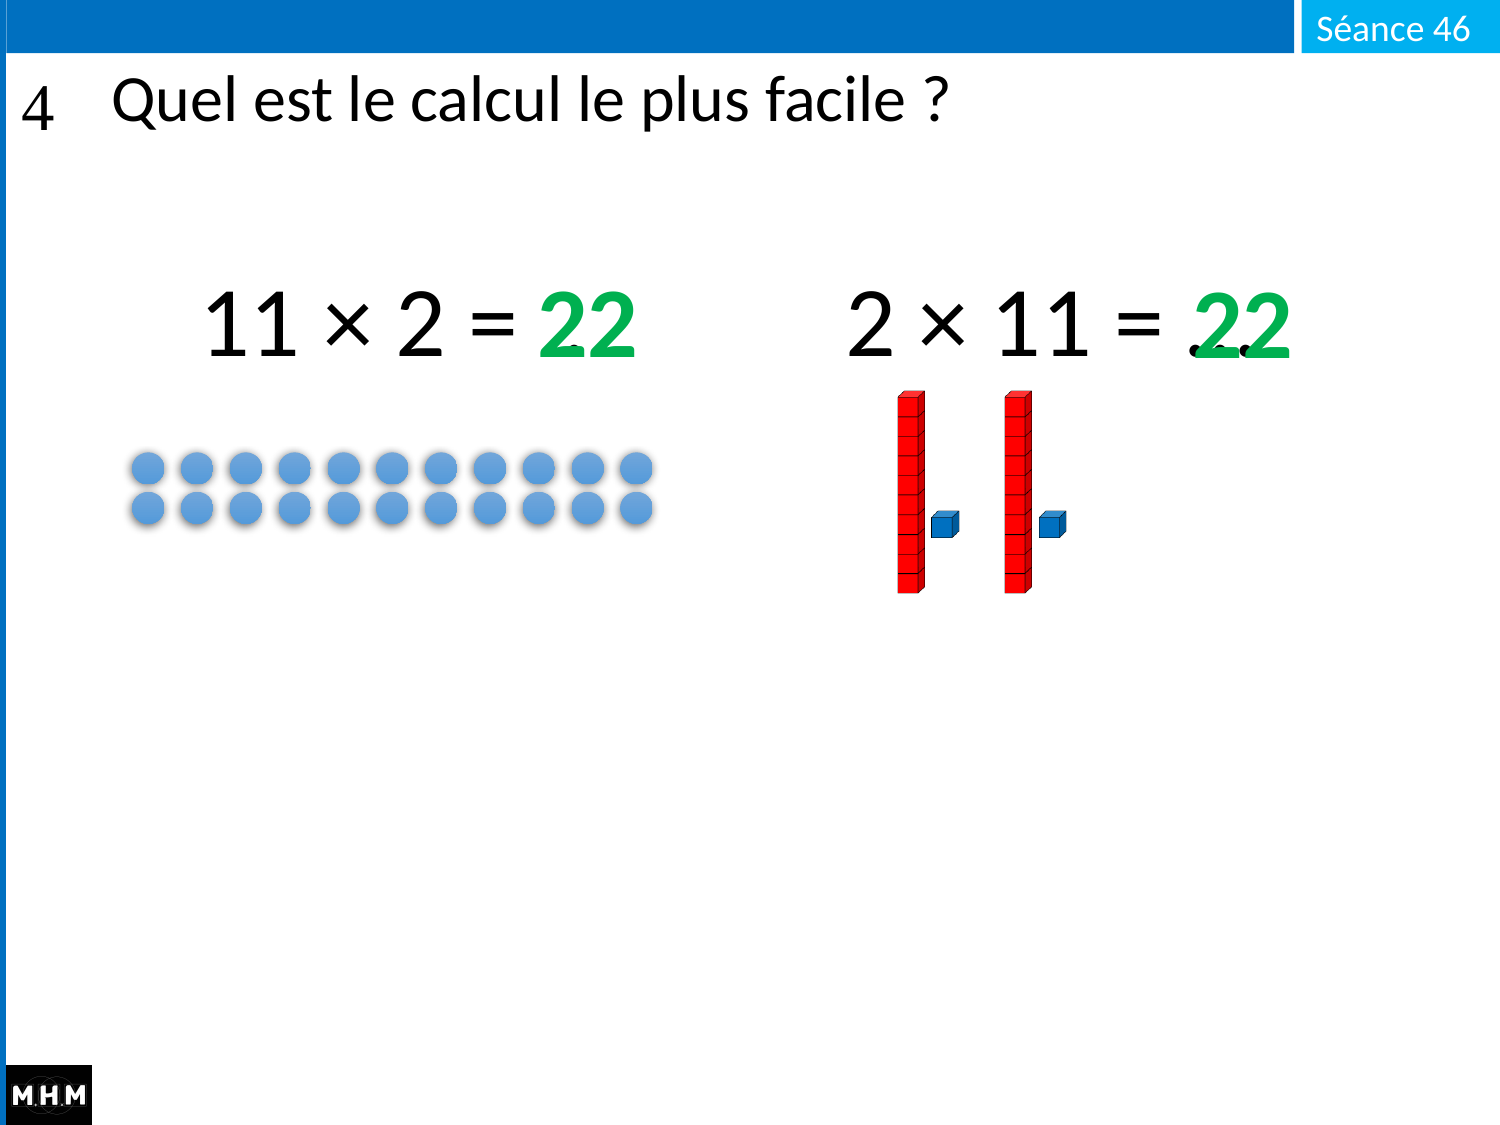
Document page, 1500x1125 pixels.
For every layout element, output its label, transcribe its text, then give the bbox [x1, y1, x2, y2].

title Quel est le calcul le plus facile ? [96, 57, 1391, 144]
text_box [181, 491, 214, 524]
picture [1037, 509, 1068, 539]
text_box [474, 452, 507, 485]
text_box [376, 491, 409, 524]
text_box [132, 491, 165, 524]
text_box [327, 452, 360, 485]
text_box [327, 491, 360, 524]
text_box [474, 491, 507, 524]
text_box 2 × 11 = … [774, 249, 1349, 385]
text_box [278, 491, 311, 524]
text_box [278, 452, 311, 485]
text_box [522, 452, 555, 485]
text_box [571, 452, 604, 485]
picture [6, 1065, 92, 1125]
picture [896, 389, 927, 595]
text_box [522, 491, 555, 524]
text_box [229, 452, 262, 485]
text_box [376, 452, 409, 485]
text_box [425, 491, 458, 524]
text_box 11 × 2 = … [132, 249, 678, 385]
text_box [425, 452, 458, 485]
text_box [620, 491, 653, 524]
text_box [620, 452, 653, 485]
picture [1003, 389, 1034, 595]
text_box 22 [1170, 250, 1316, 386]
picture [929, 509, 961, 539]
text_box 22 [515, 250, 661, 385]
text_box [181, 452, 214, 485]
text_box [229, 491, 262, 524]
text_box [571, 491, 604, 524]
text_box [132, 452, 165, 485]
